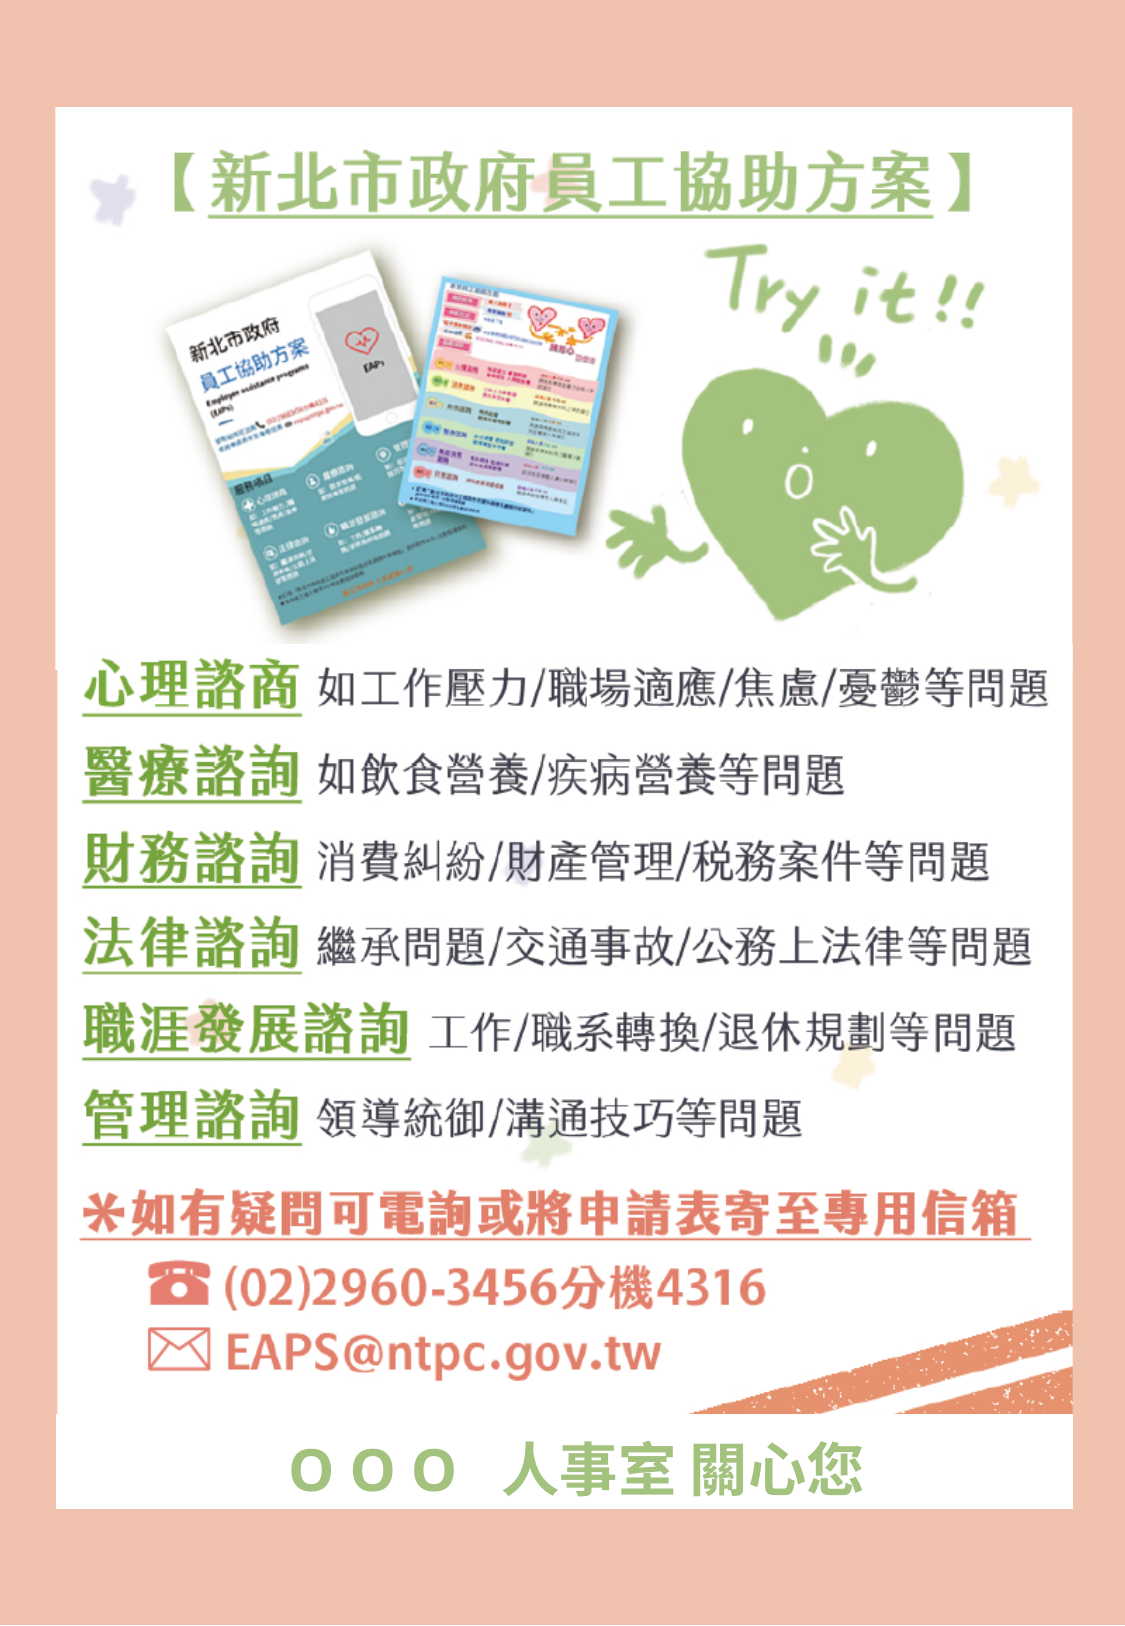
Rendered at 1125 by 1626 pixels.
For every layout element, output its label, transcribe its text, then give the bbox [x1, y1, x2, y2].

text_box O O O 人事室 關心您 [273, 1425, 882, 1511]
text_box [56, 1416, 1073, 1509]
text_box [55, 107, 1073, 1416]
